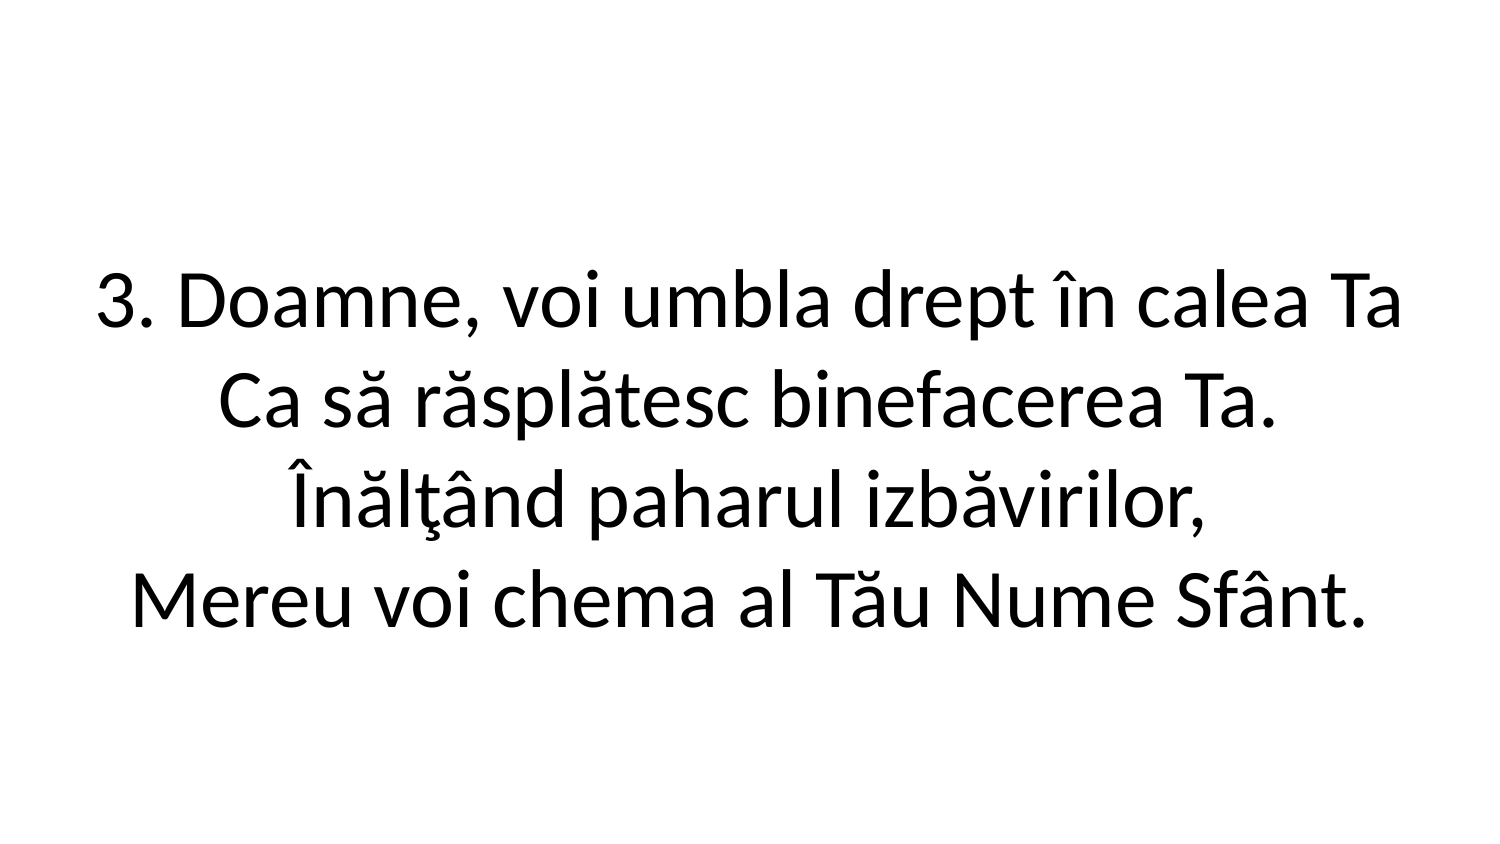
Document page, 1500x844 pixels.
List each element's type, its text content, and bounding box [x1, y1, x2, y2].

text_box 3. Doamne, voi umbla drept în calea Ta Ca să răsplătesc binefacerea Ta. Înălţând paharul izbăvirilor, Mereu voi chema al Tău Nume Sfânt. [79, 192, 1421, 652]
